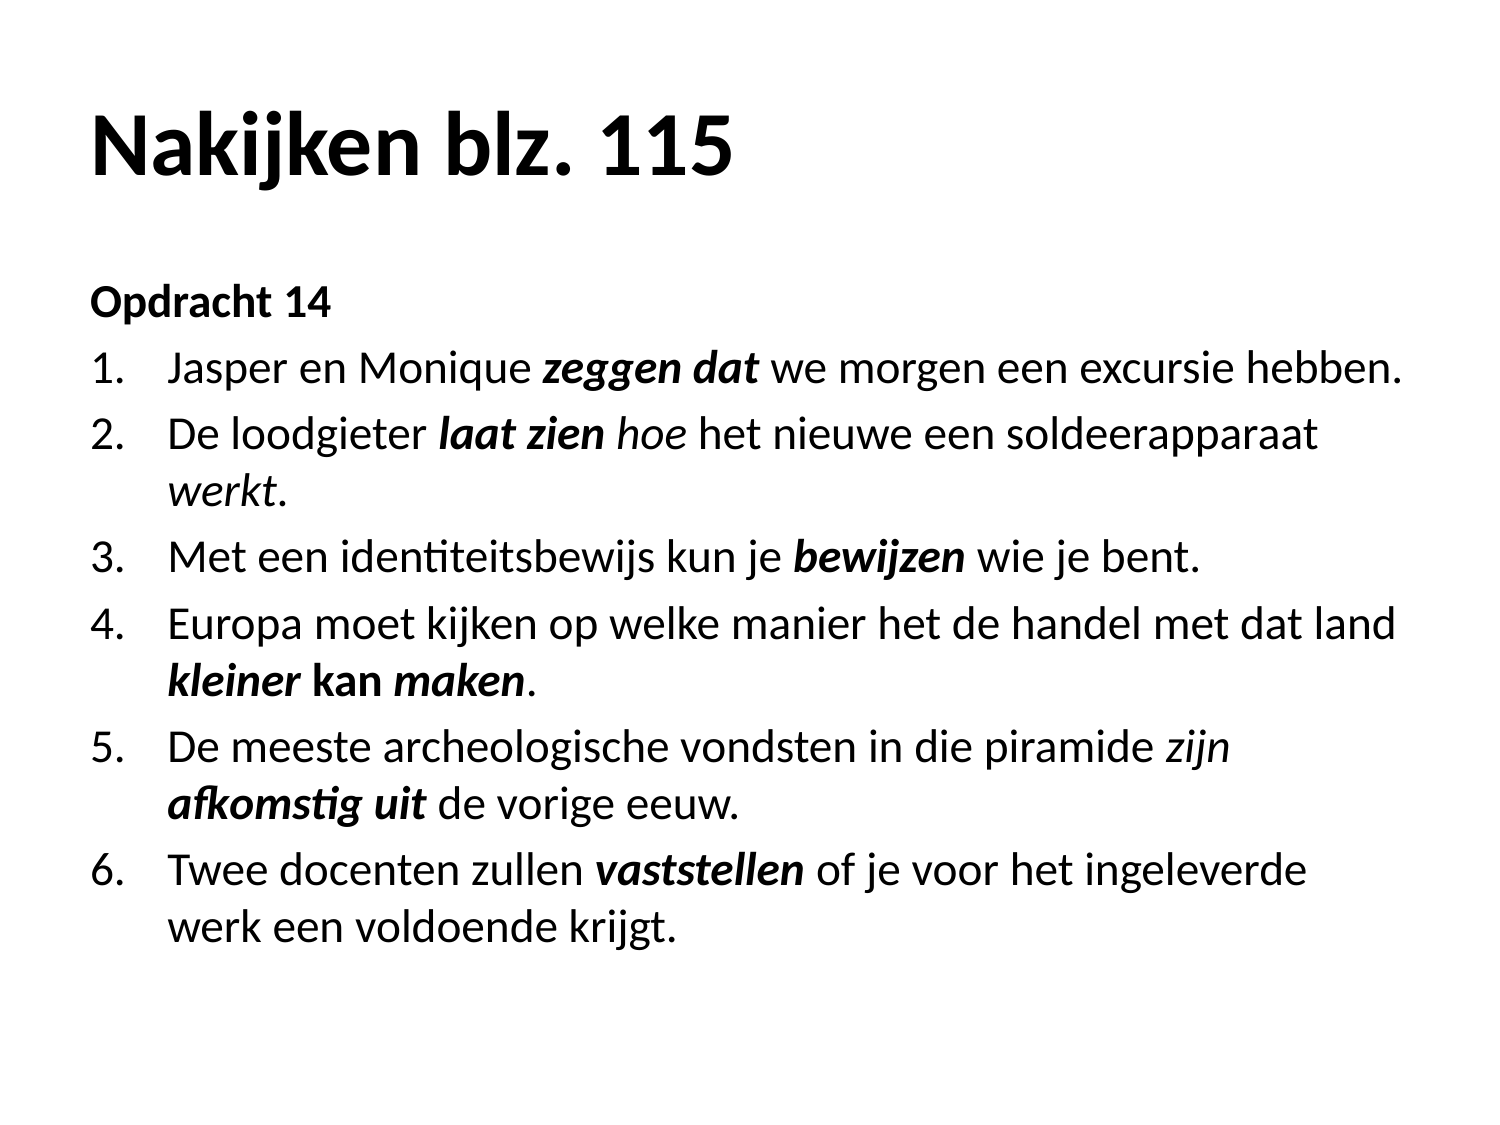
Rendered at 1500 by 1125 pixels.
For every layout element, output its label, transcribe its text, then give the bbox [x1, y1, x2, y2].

title Nakijken blz. 115 [75, 45, 1425, 233]
list Opdracht 14 Jasper en Monique zeggen dat we morgen een excursie hebben. De loodgieter laat zien hoe het nieuwe een soldeerapparaat werkt. Met een identiteitsbewijs kun je bewijzen wie je bent. Europa moet kijken op welke manier het de handel met dat land kleiner kan maken. De meeste archeologische vondsten in die piramide zijn afkomstig uit de vorige eeuw. Twee docenten zullen vaststellen of je voor het ingeleverde werk een voldoende krijgt. [75, 262, 1425, 1005]
